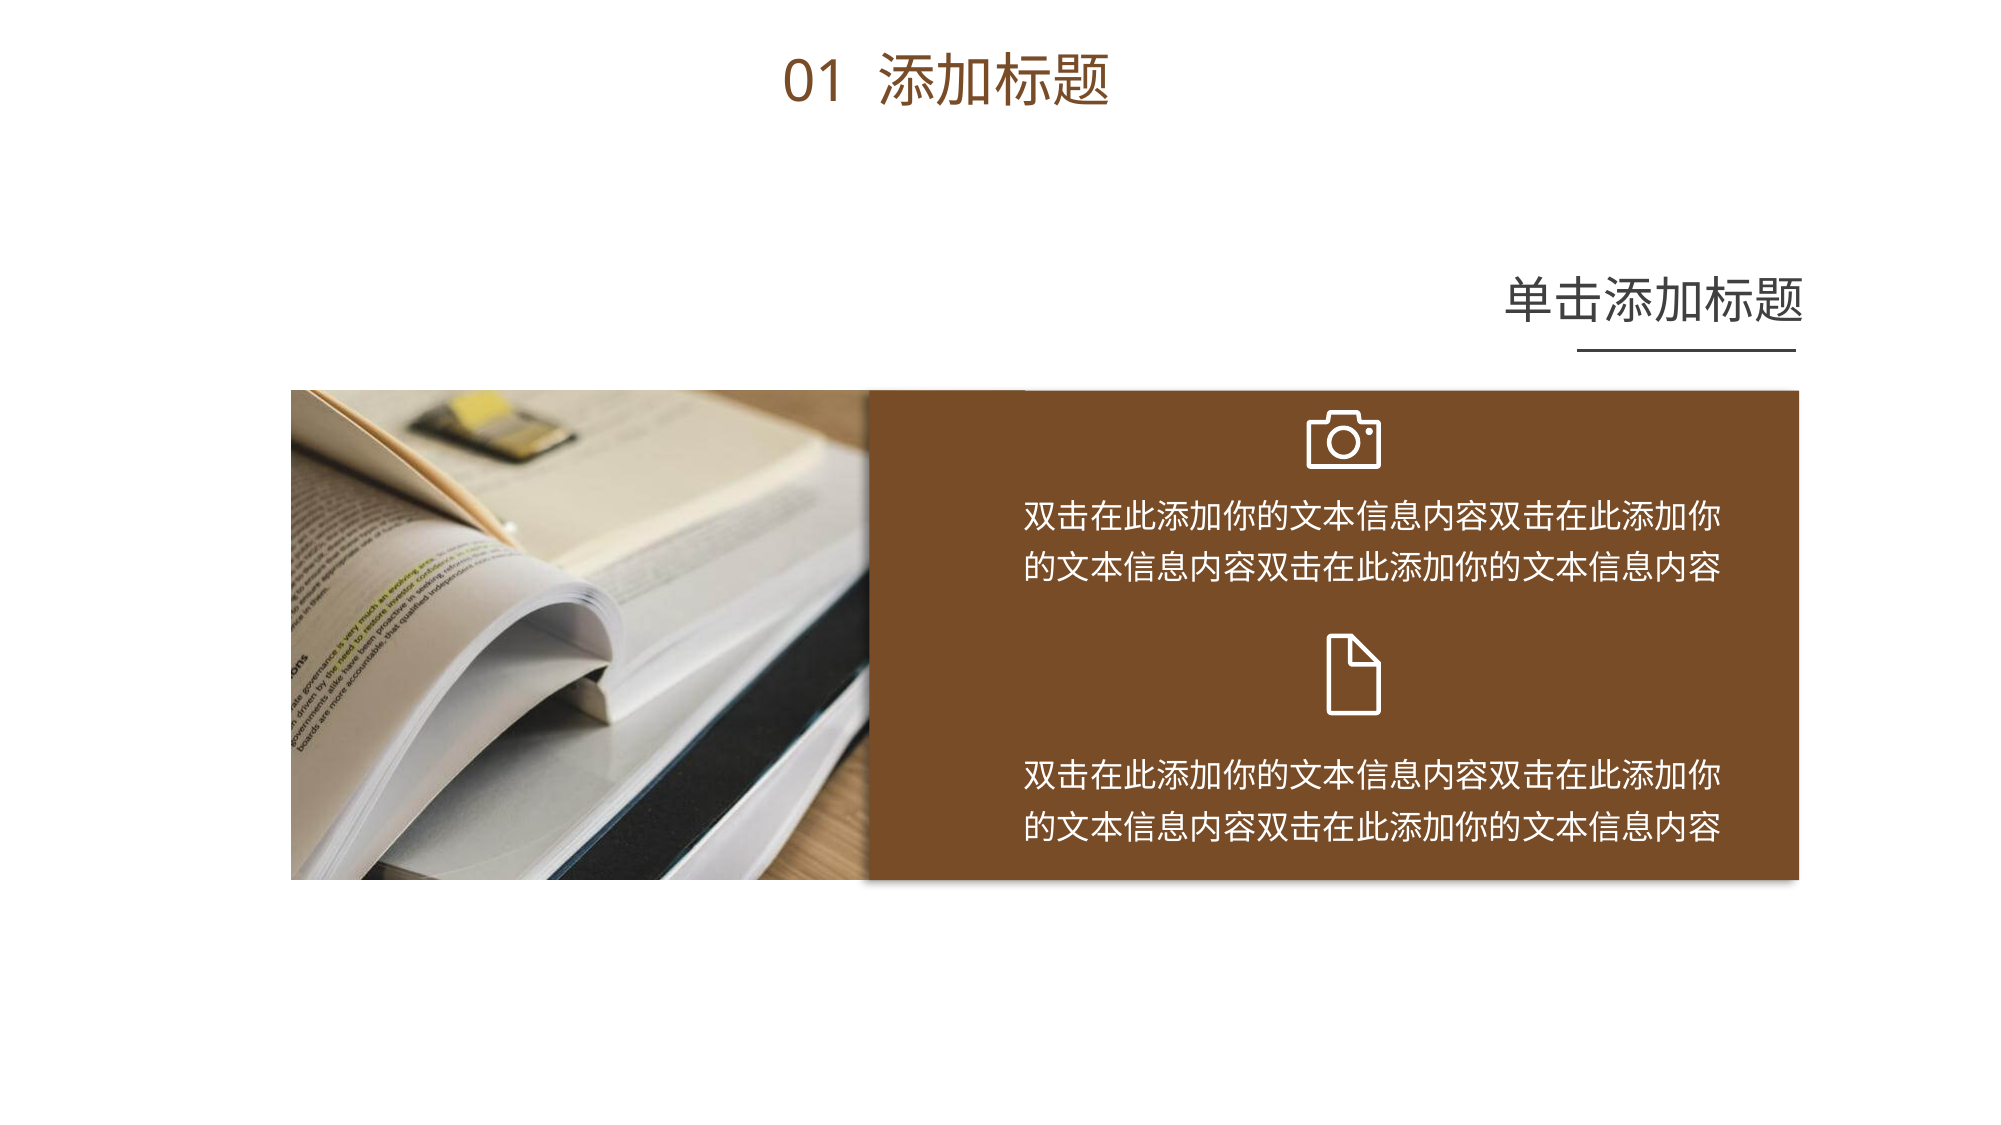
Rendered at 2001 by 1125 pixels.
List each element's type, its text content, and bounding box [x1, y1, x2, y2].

text_box 单击添加标题 [1489, 249, 1847, 336]
text_box 01 添加标题 [767, 35, 1190, 121]
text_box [1306, 409, 1381, 469]
text_box 双击在此添加你的文本信息内容双击在此添加你的文本信息内容双击在此添加你的文本信息内容 双击在此添加你的文本信息内容双击在此添加你的文本信息内容双击在此添加你的文本信息内容 [1009, 475, 1754, 905]
picture [291, 390, 1025, 880]
text_box [1025, 390, 1800, 881]
text_box [1326, 633, 1381, 716]
